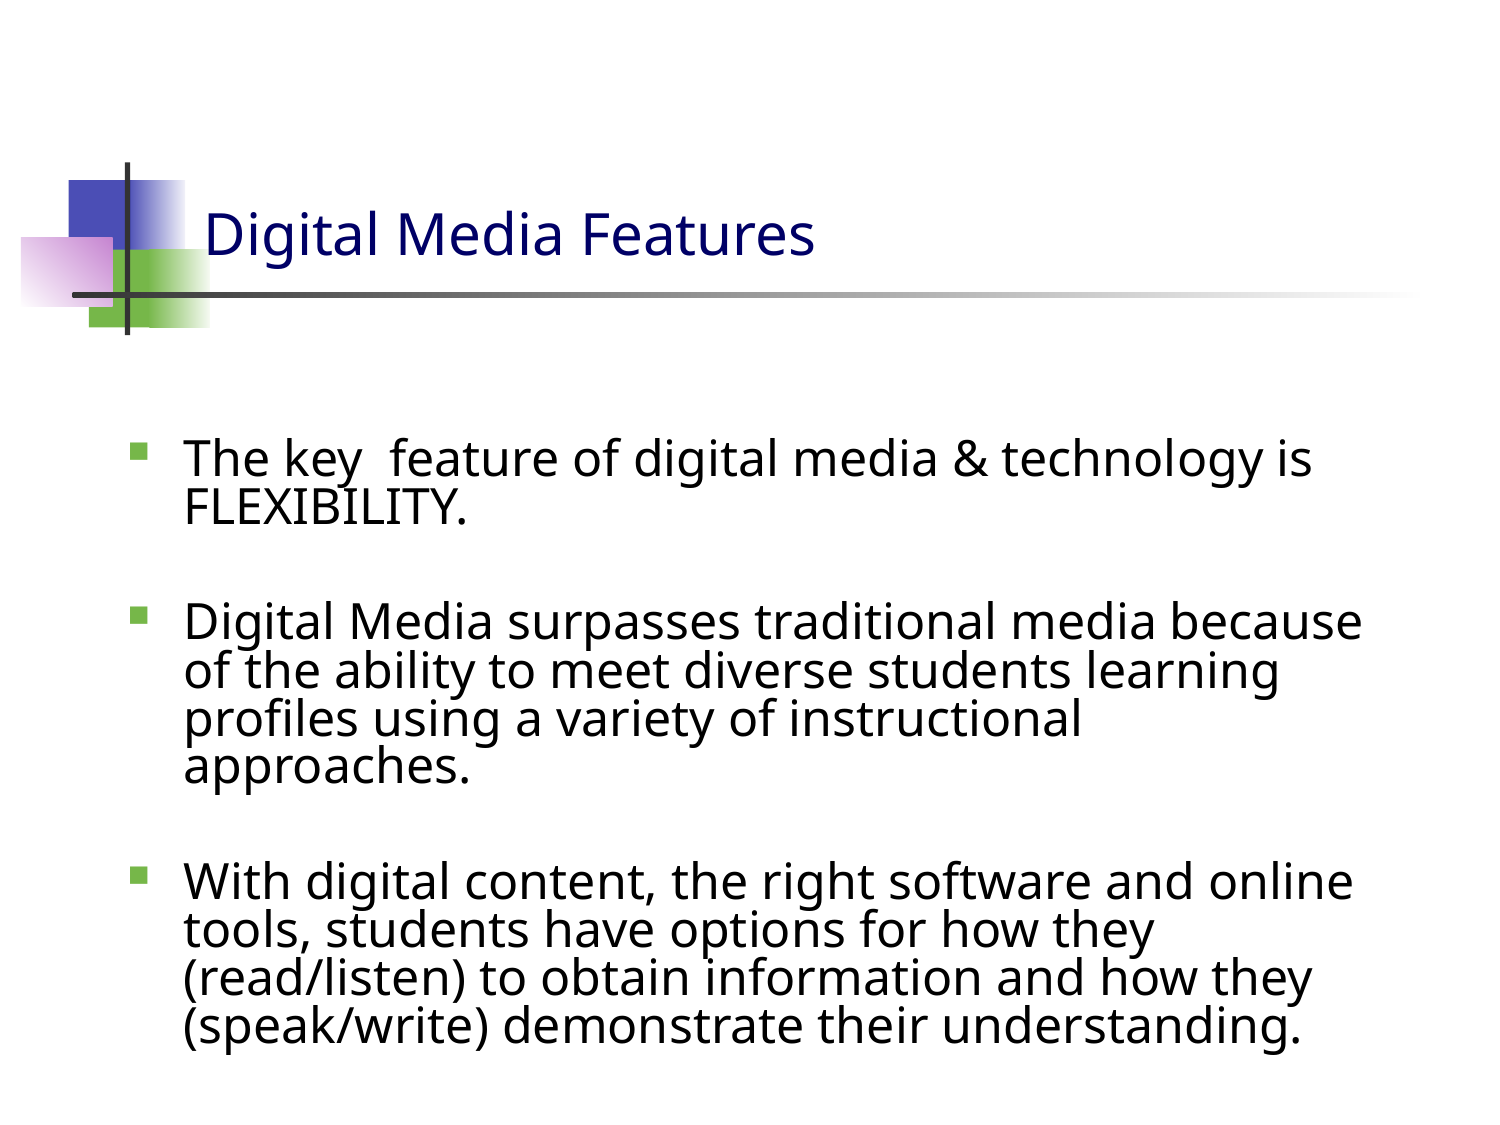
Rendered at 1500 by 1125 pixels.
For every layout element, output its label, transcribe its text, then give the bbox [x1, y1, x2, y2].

title Digital Media Features [188, 34, 1500, 276]
list The key feature of digital media & technology is FLEXIBILITY. Digital Media surpasses traditional media because of the ability to meet diverse students learning profiles using a variety of instructional approaches. With digital content, the right software and online tools, students have options for how they (read/listen) to obtain information and how they (speak/write) demonstrate their understanding. [112, 312, 1388, 1125]
